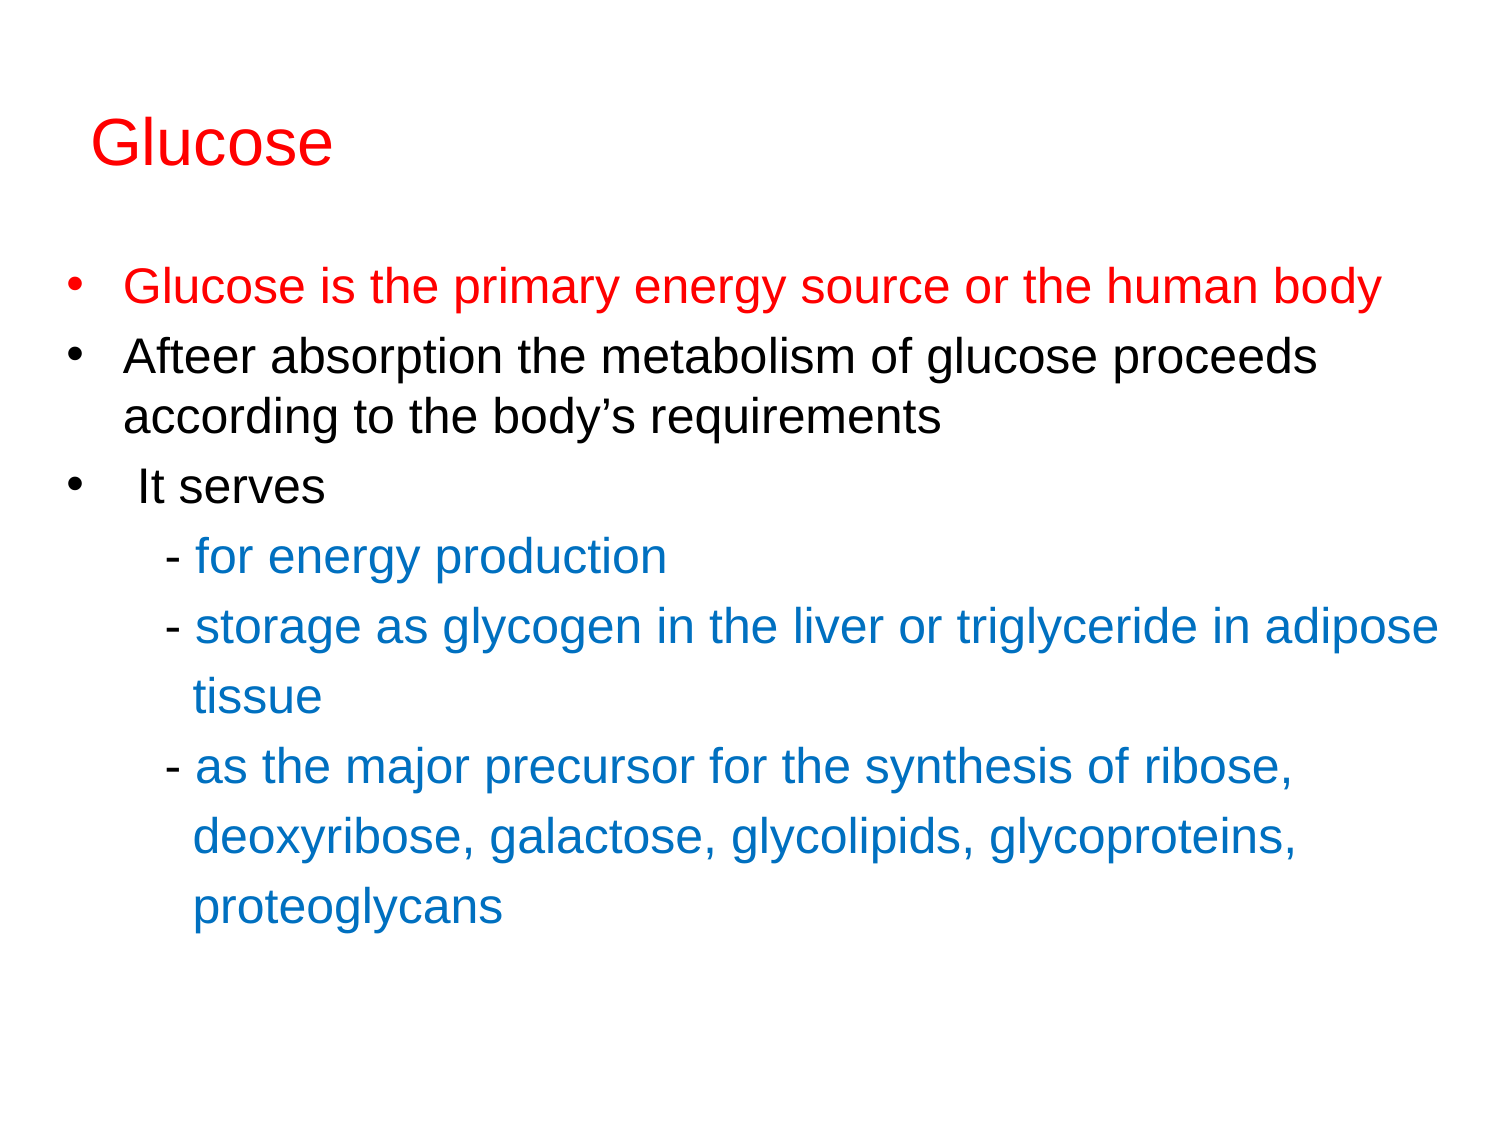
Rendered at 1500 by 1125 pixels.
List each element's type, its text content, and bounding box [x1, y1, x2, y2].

list Glucose is the primary energy source or the human body Afteer absorption the metabolism of glucose proceeds according to the body’s requirements It serves - for energy production - storage as glycogen in the liver or triglyceride in adipose tissue - as the major precursor for the synthesis of ribose, deoxyribose, galactose, glycolipids, glycoproteins, proteoglycans [51, 246, 1500, 989]
title Glucose [75, 45, 1425, 233]
